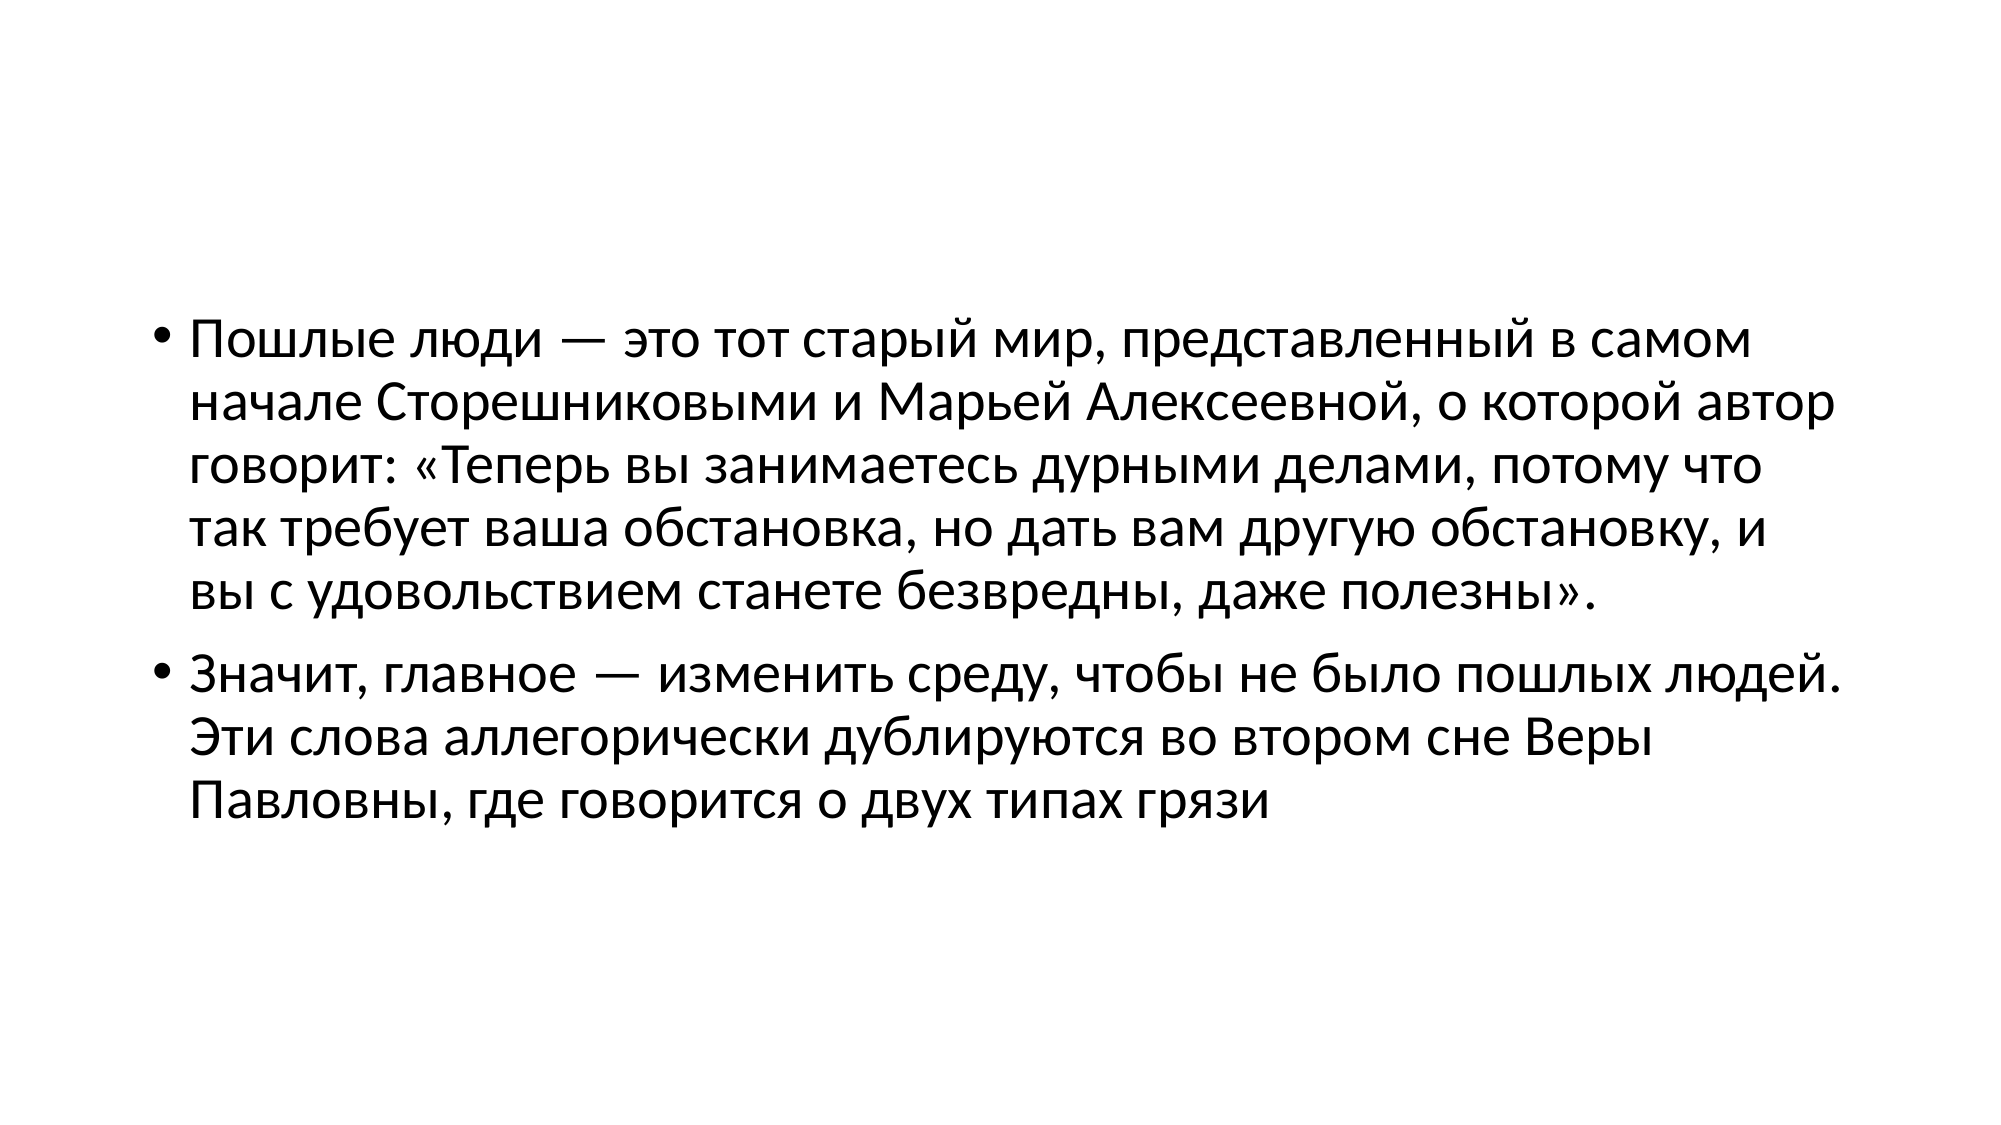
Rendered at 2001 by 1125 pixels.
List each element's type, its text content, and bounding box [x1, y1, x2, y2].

list Пошлые люди — это тот старый мир, представленный в самом начале Сторешниковыми и Марьей Алексеевной, о которой автор говорит: «Теперь вы занимаетесь дурными делами, потому что так требует ваша обстановка, но дать вам другую обстановку, и вы с удовольствием станете безвредны, даже полезны». Значит, главное — изменить среду, чтобы не было пошлых людей. Эти слова аллегорически дублируются во втором сне Веры Павловны, где говорится о двух типах грязи [137, 299, 1863, 1014]
